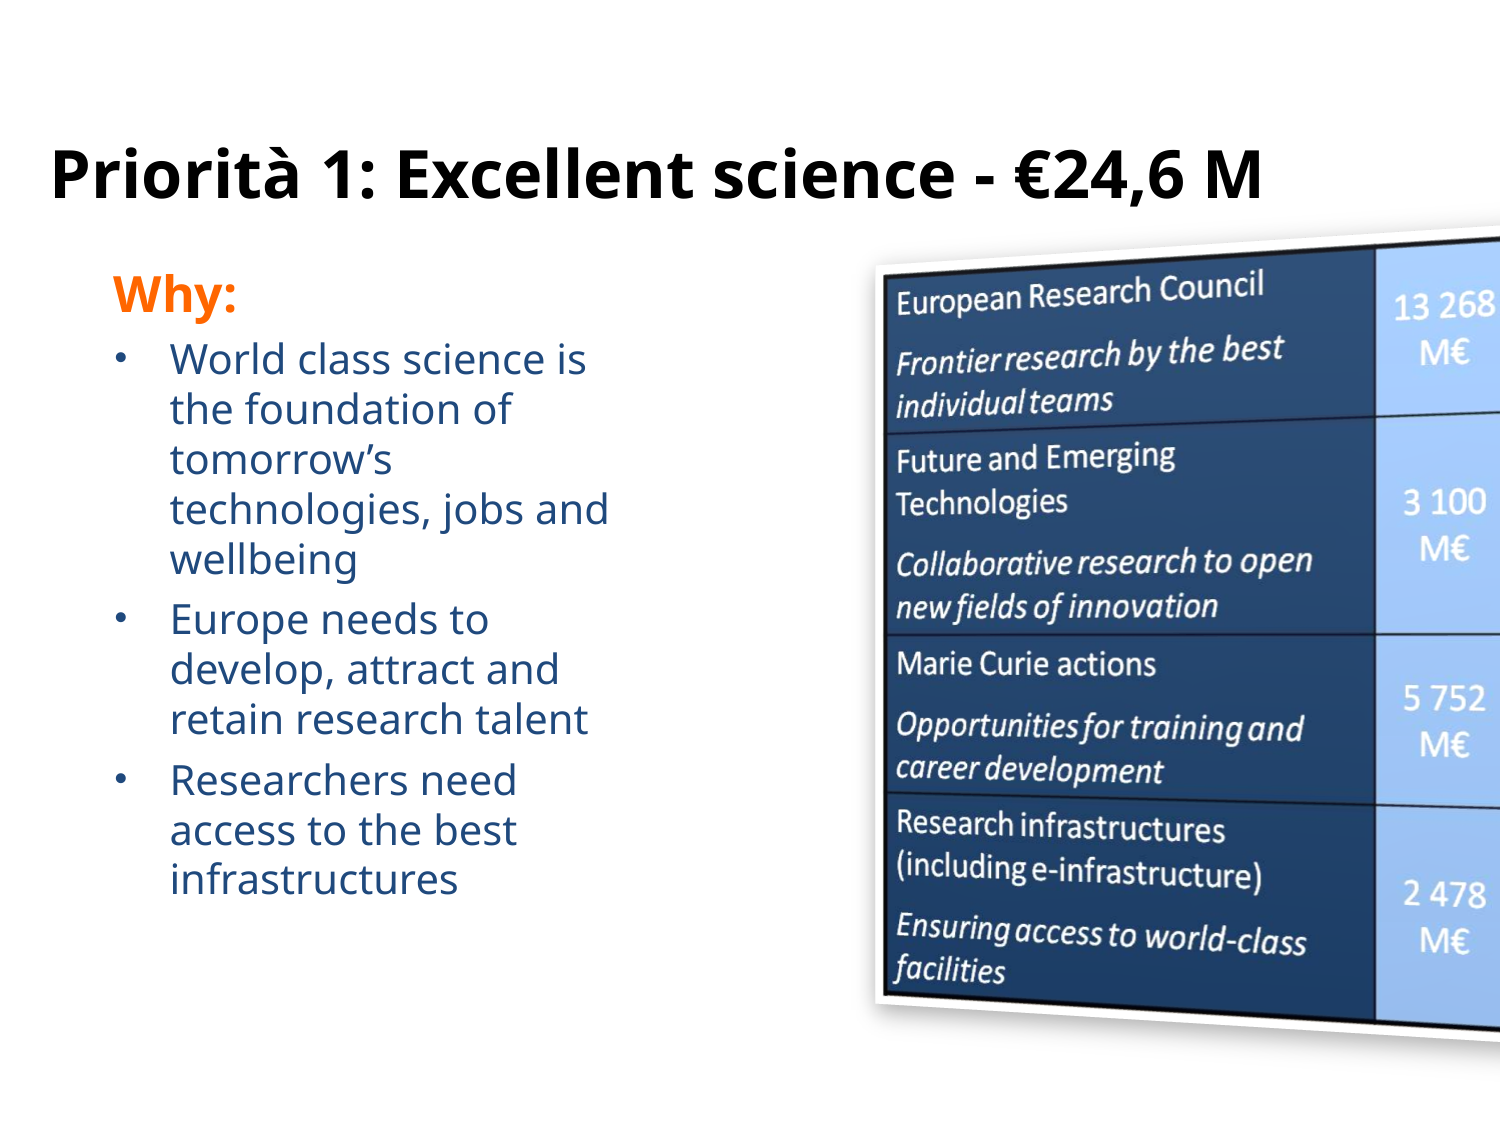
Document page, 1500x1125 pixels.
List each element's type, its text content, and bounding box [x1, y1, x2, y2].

picture [842, 177, 1500, 1107]
text_box Priorità 1: Excellent science - €24,6 M [0, 125, 1350, 313]
text_box Why: World class science is the foundation of tomorrow’s technologies, jobs and wellbeing Europe needs to develop, attract and retain research talent Researchers need access to the best infrastructures [100, 255, 668, 882]
